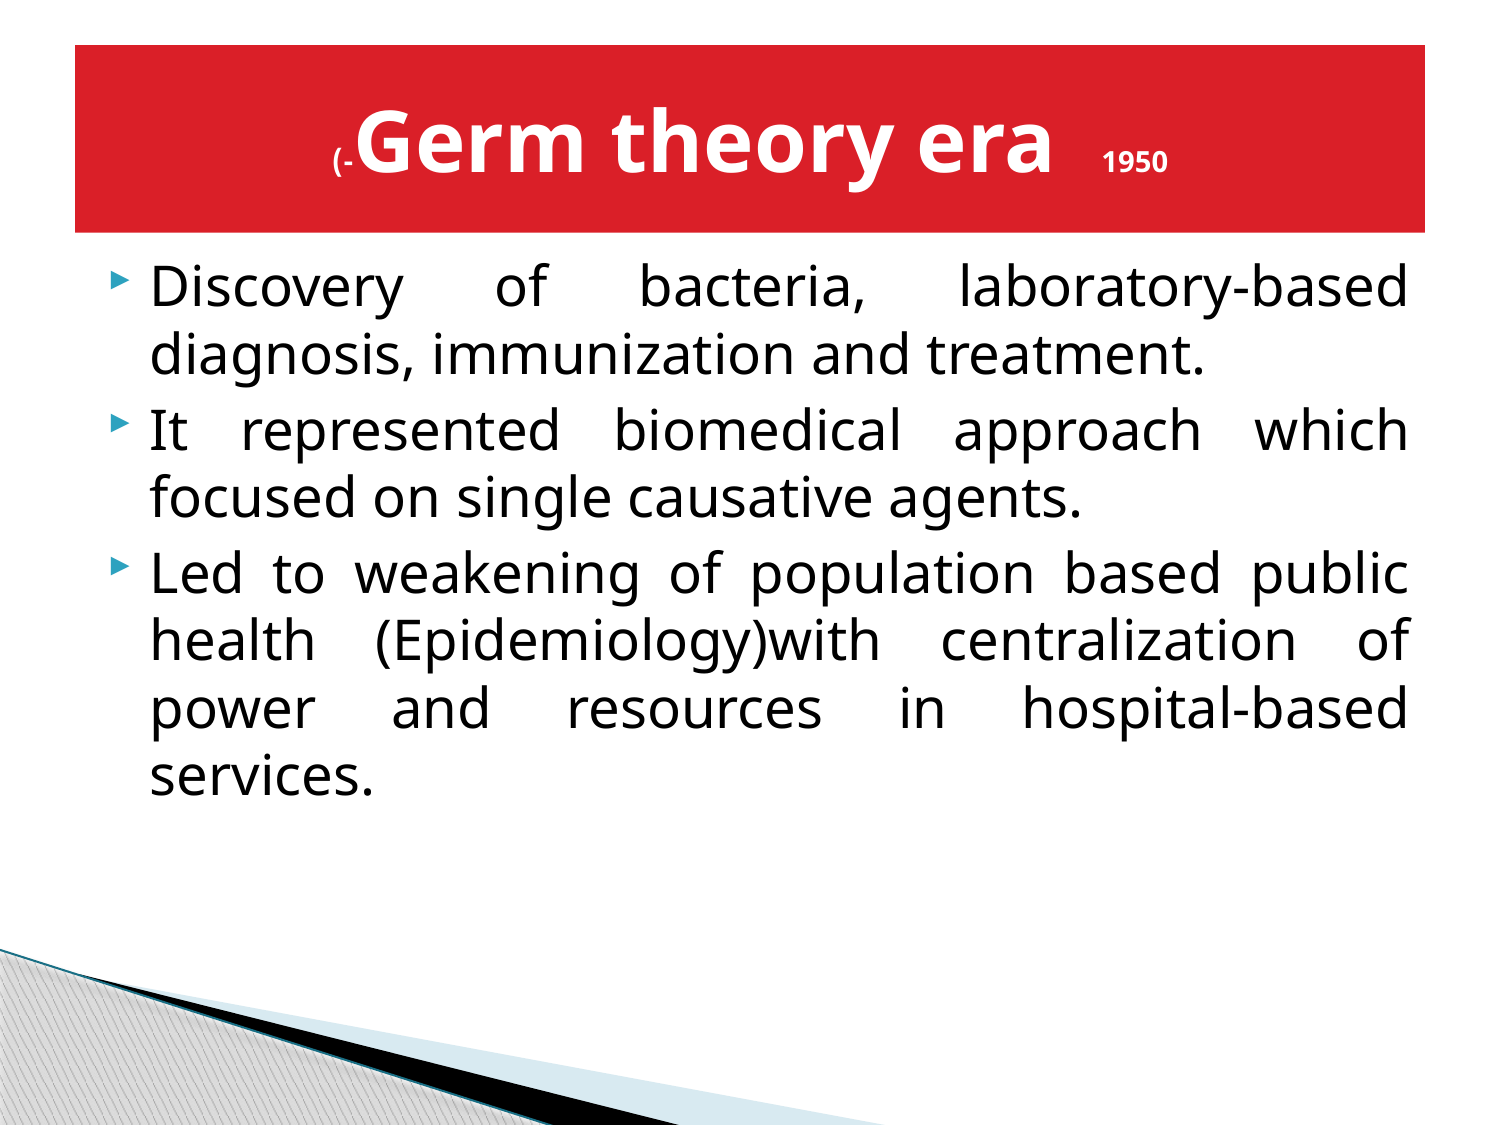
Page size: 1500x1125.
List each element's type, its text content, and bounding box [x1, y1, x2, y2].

title Germ theory era 1950-) [75, 45, 1425, 233]
list Discovery of bacteria, laboratory-based diagnosis, immunization and treatment. It represented biomedical approach which focused on single causative agents. Led to weakening of population based public health (Epidemiology)with centralization of power and resources in hospital-based services. [75, 243, 1425, 986]
